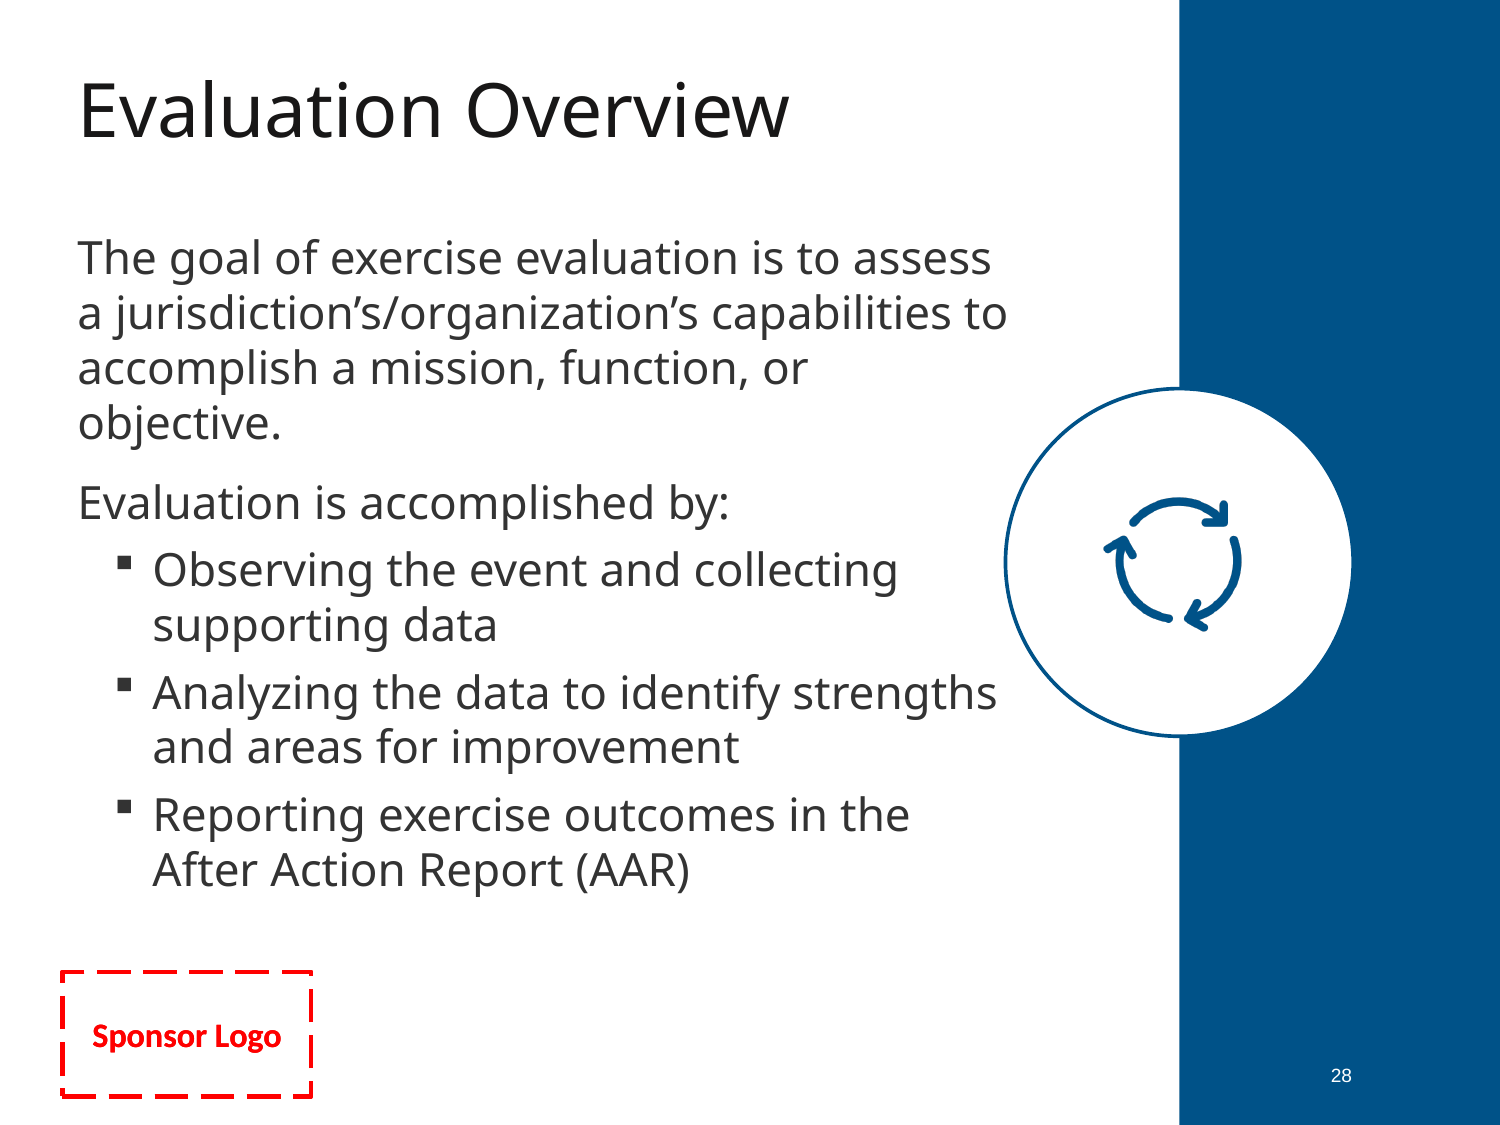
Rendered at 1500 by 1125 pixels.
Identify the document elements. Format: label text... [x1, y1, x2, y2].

title Evaluation Overview [62, 31, 982, 195]
list The goal of exercise evaluation is to assess a jurisdiction’s/organization’s capabilities to accomplish a mission, function, or objective. Evaluation is accomplished by: Observing the event and collecting supporting data Analyzing the data to identify strengths and areas for improvement Reporting exercise outcomes in the After Action Report (AAR) [62, 215, 1033, 909]
text_box [1177, 0, 1500, 1125]
slide_number 28 [1242, 1052, 1368, 1098]
picture [1074, 461, 1276, 663]
text_box [1003, 386, 1356, 739]
